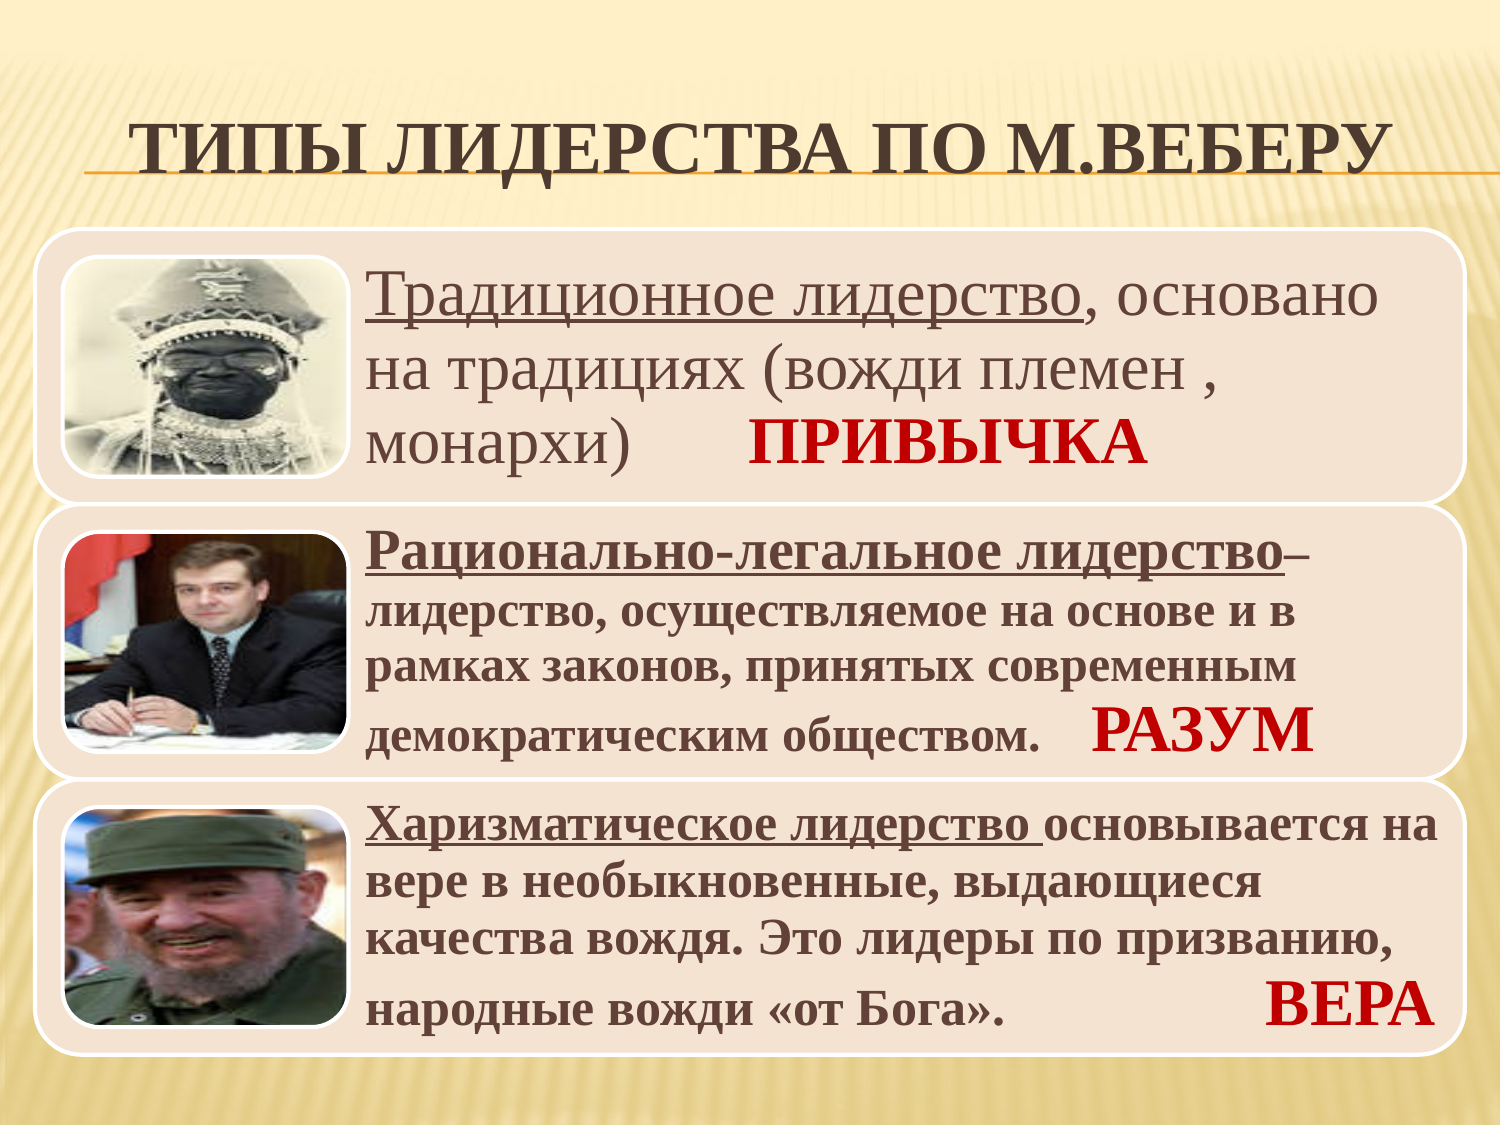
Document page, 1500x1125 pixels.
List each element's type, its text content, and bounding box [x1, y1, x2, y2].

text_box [34, 228, 1466, 1055]
title Типы лидерства по м.веберу [49, 75, 1475, 213]
